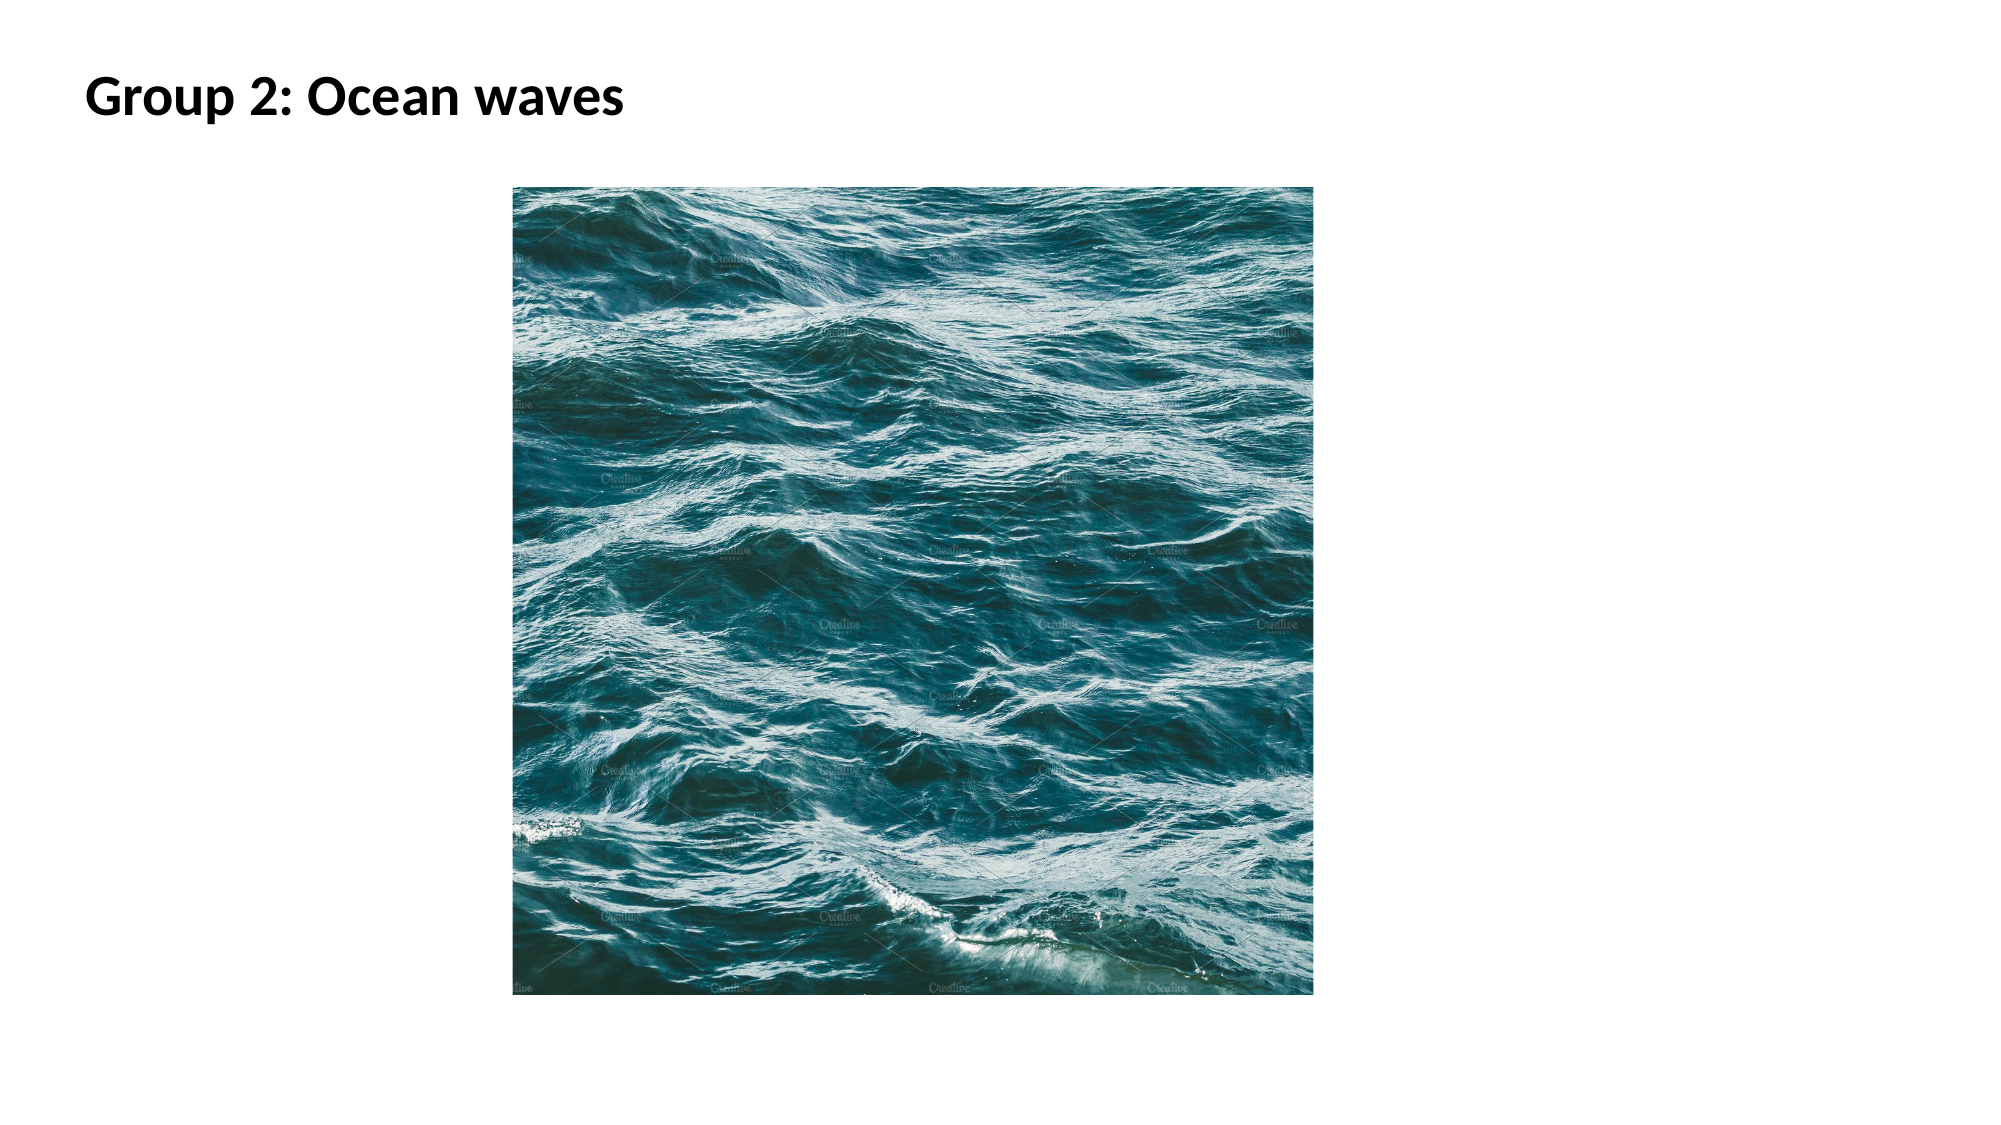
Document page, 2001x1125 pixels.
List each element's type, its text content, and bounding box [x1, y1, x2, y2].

picture [512, 187, 1314, 995]
text_box Group 2: Ocean waves [70, 50, 763, 135]
